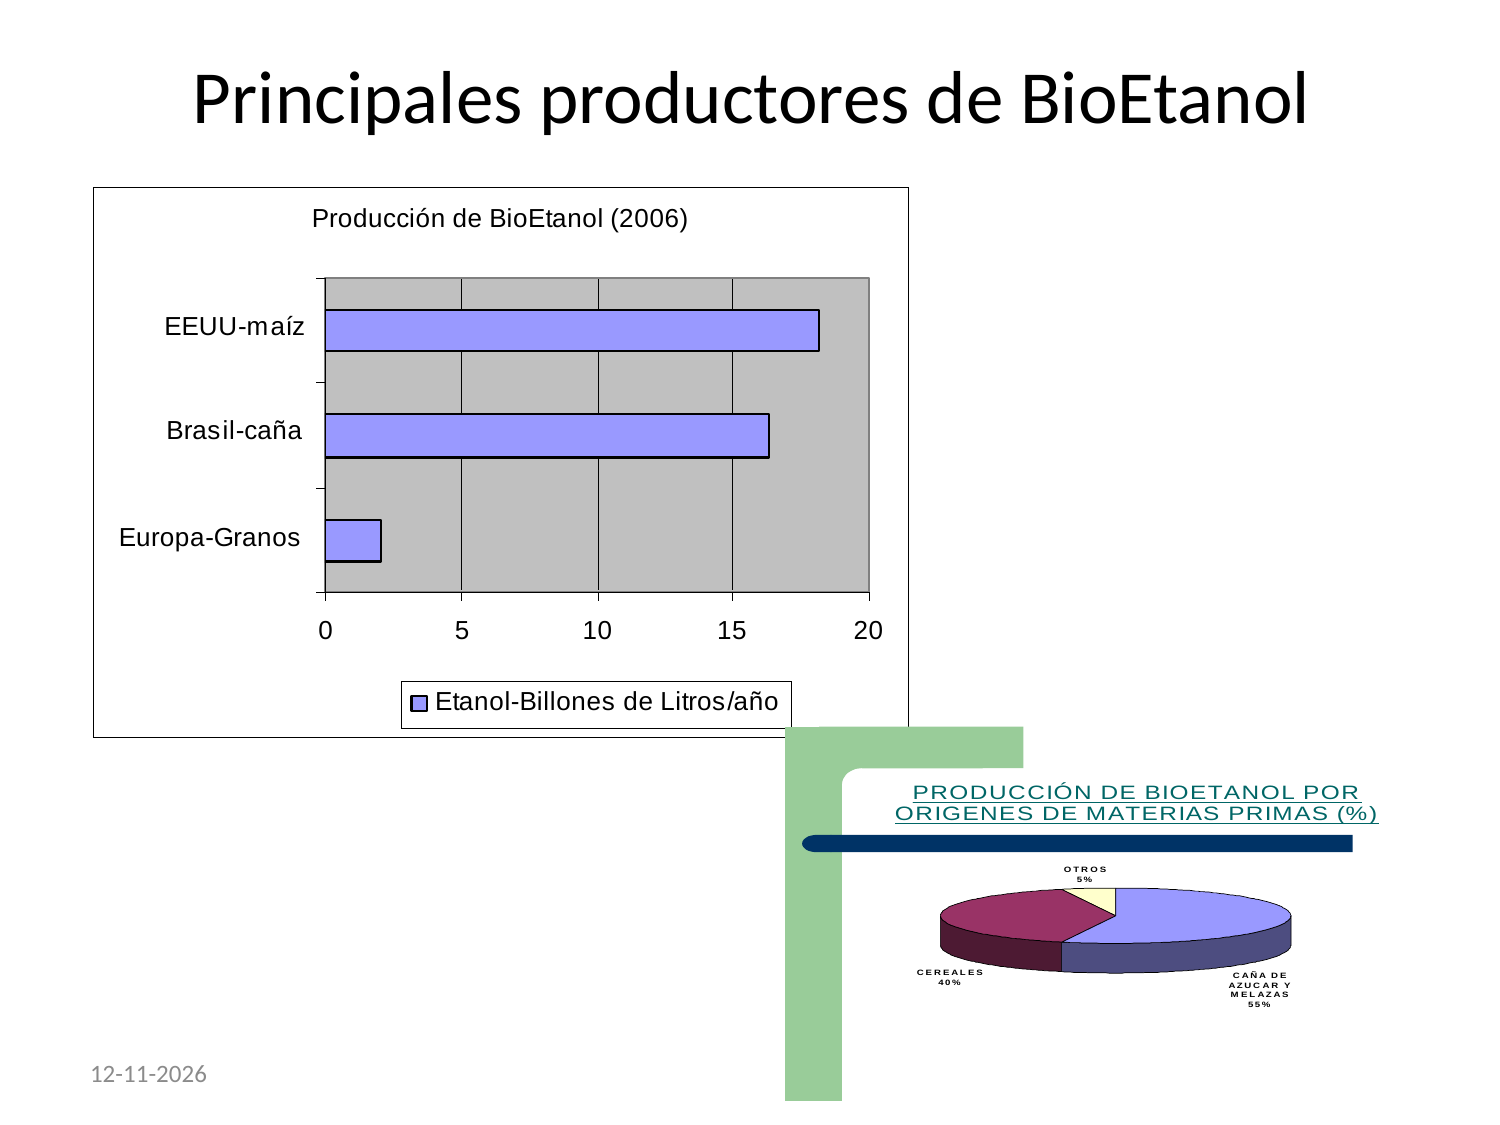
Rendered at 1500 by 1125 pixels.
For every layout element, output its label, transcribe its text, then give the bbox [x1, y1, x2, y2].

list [81, 175, 921, 749]
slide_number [75, 1042, 425, 1103]
title Principales productores de BioEtanol [76, 0, 1427, 188]
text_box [784, 726, 1467, 1102]
